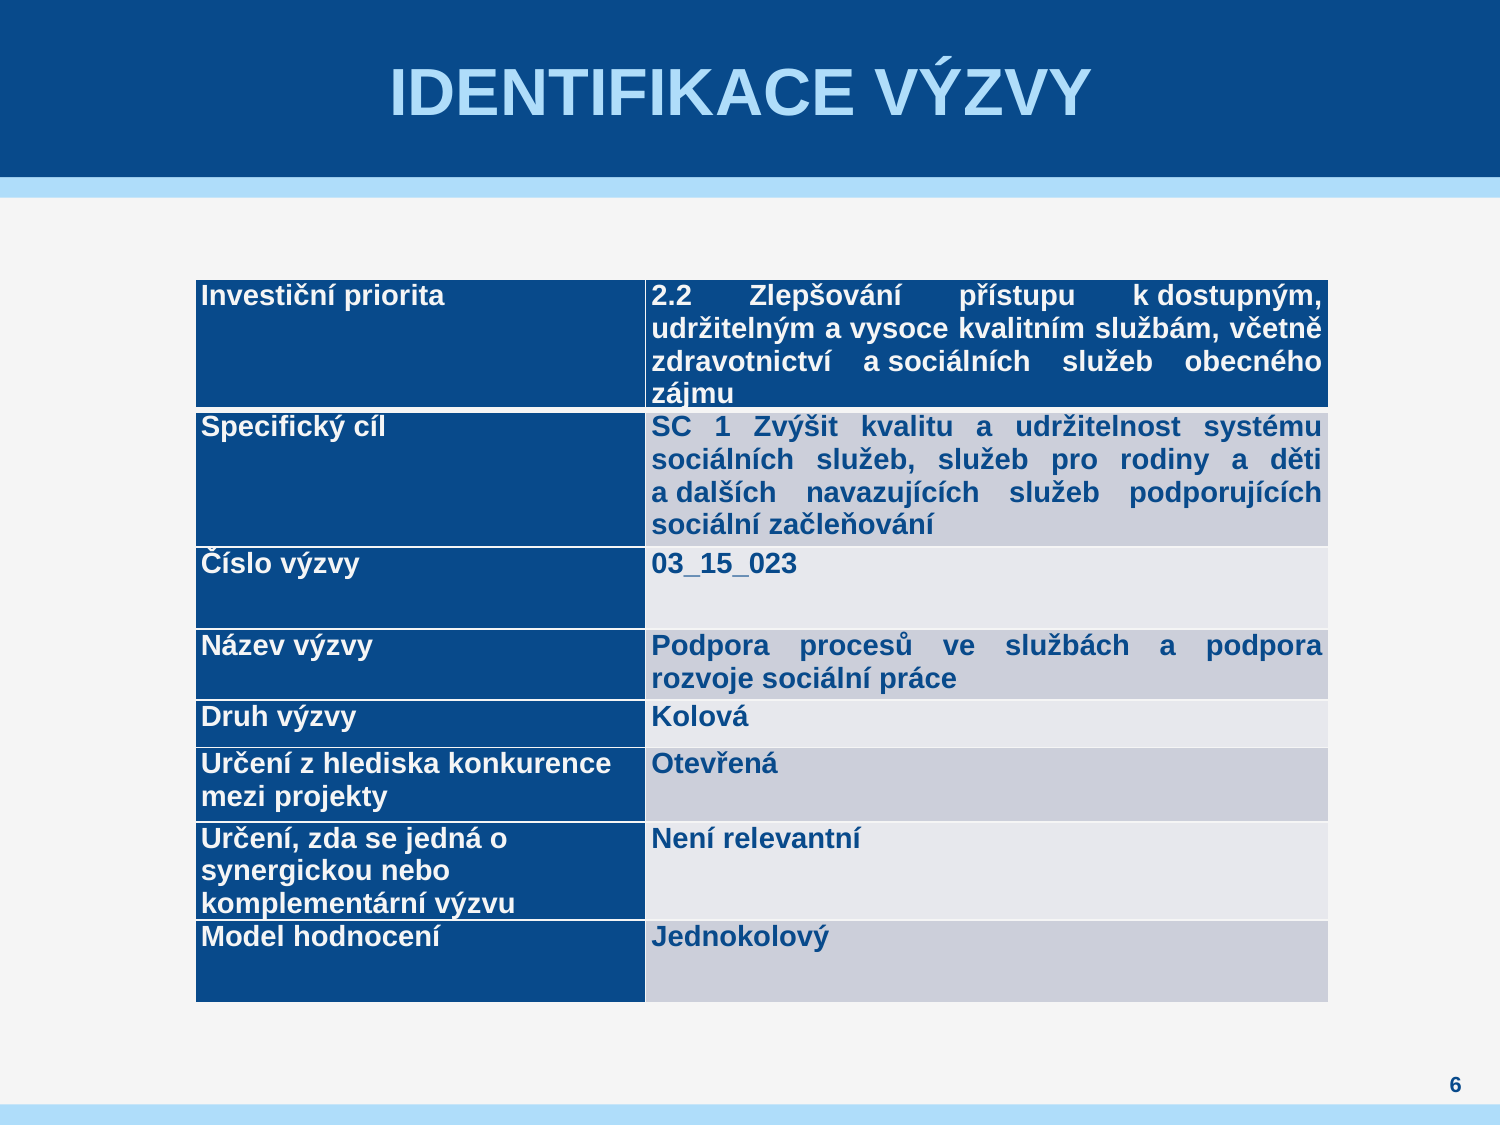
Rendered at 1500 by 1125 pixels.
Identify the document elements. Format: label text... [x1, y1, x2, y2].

table_cell Podpora procesů ve službách a podpora rozvoje sociální práce [646, 630, 1328, 699]
table_cell SC 1 Zvýšit kvalitu a udržitelnost systému sociálních služeb, služeb pro rodiny a děti a dalších navazujících služeb podporujících sociální začleňování [646, 413, 1328, 546]
table_cell Číslo výzvy [196, 548, 645, 628]
table_cell Specifický cíl [196, 413, 645, 546]
table_cell Název výzvy [196, 630, 645, 699]
table_cell Model hodnocení [196, 921, 645, 1002]
table_cell Není relevantní [646, 823, 1328, 919]
table_header Investiční priorita [196, 280, 645, 407]
table_cell Druh výzvy [196, 701, 645, 747]
table_cell Kolová [646, 701, 1328, 747]
title Identifikace výzvy [59, 0, 1441, 178]
table_cell Určení, zda se jedná o synergickou nebo komplementární výzvu [196, 823, 645, 919]
table_cell Otevřená [646, 748, 1328, 821]
table_cell Jednokolový [646, 921, 1328, 1002]
slide_number 6 [1417, 1068, 1495, 1099]
table_header 2.2 Zlepšování přístupu k dostupným, udržitelným a vysoce kvalitním službám, včetně zdravotnictví a sociálních služeb obecného zájmu [646, 280, 1328, 407]
table_cell Určení z hlediska konkurence mezi projekty [196, 748, 645, 821]
table_cell 03_15_023 [646, 548, 1328, 628]
